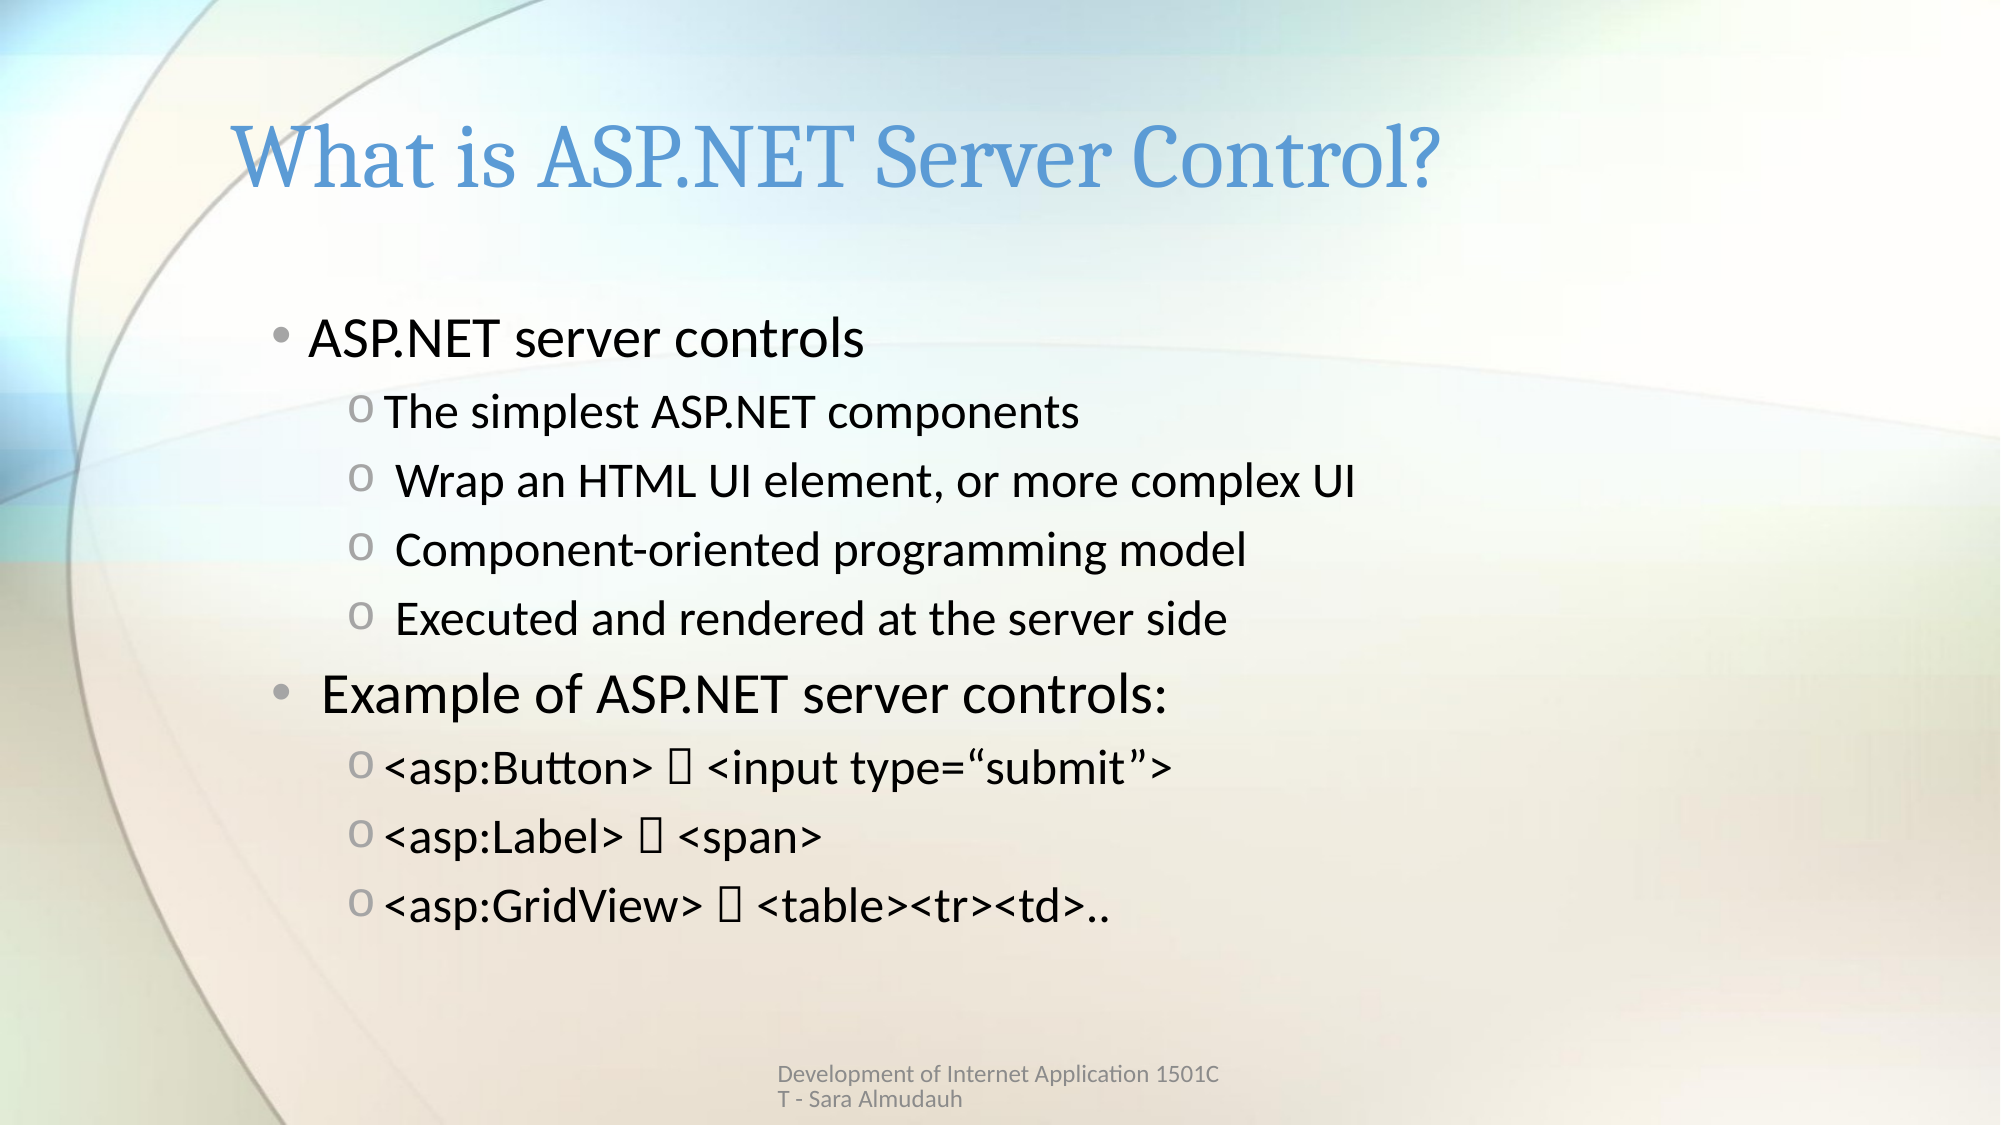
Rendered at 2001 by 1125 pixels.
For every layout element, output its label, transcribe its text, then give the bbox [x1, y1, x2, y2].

footer Development of Internet Application 1501CT - Sara Almudauh [762, 1042, 1238, 1103]
list ASP.NET server controls The simplest ASP.NET components Wrap an HTML UI element, or more complex UI Component-oriented programming model Executed and rendered at the server side Example of ASP.NET server controls: <asp:Button>  <input type=“submit”> <asp:Label>  <span> <asp:GridView>  <table><tr><td>.. [256, 299, 1863, 1014]
picture [0, 0, 2001, 1125]
title What is ASP.NET Server Control? [215, 42, 1697, 260]
